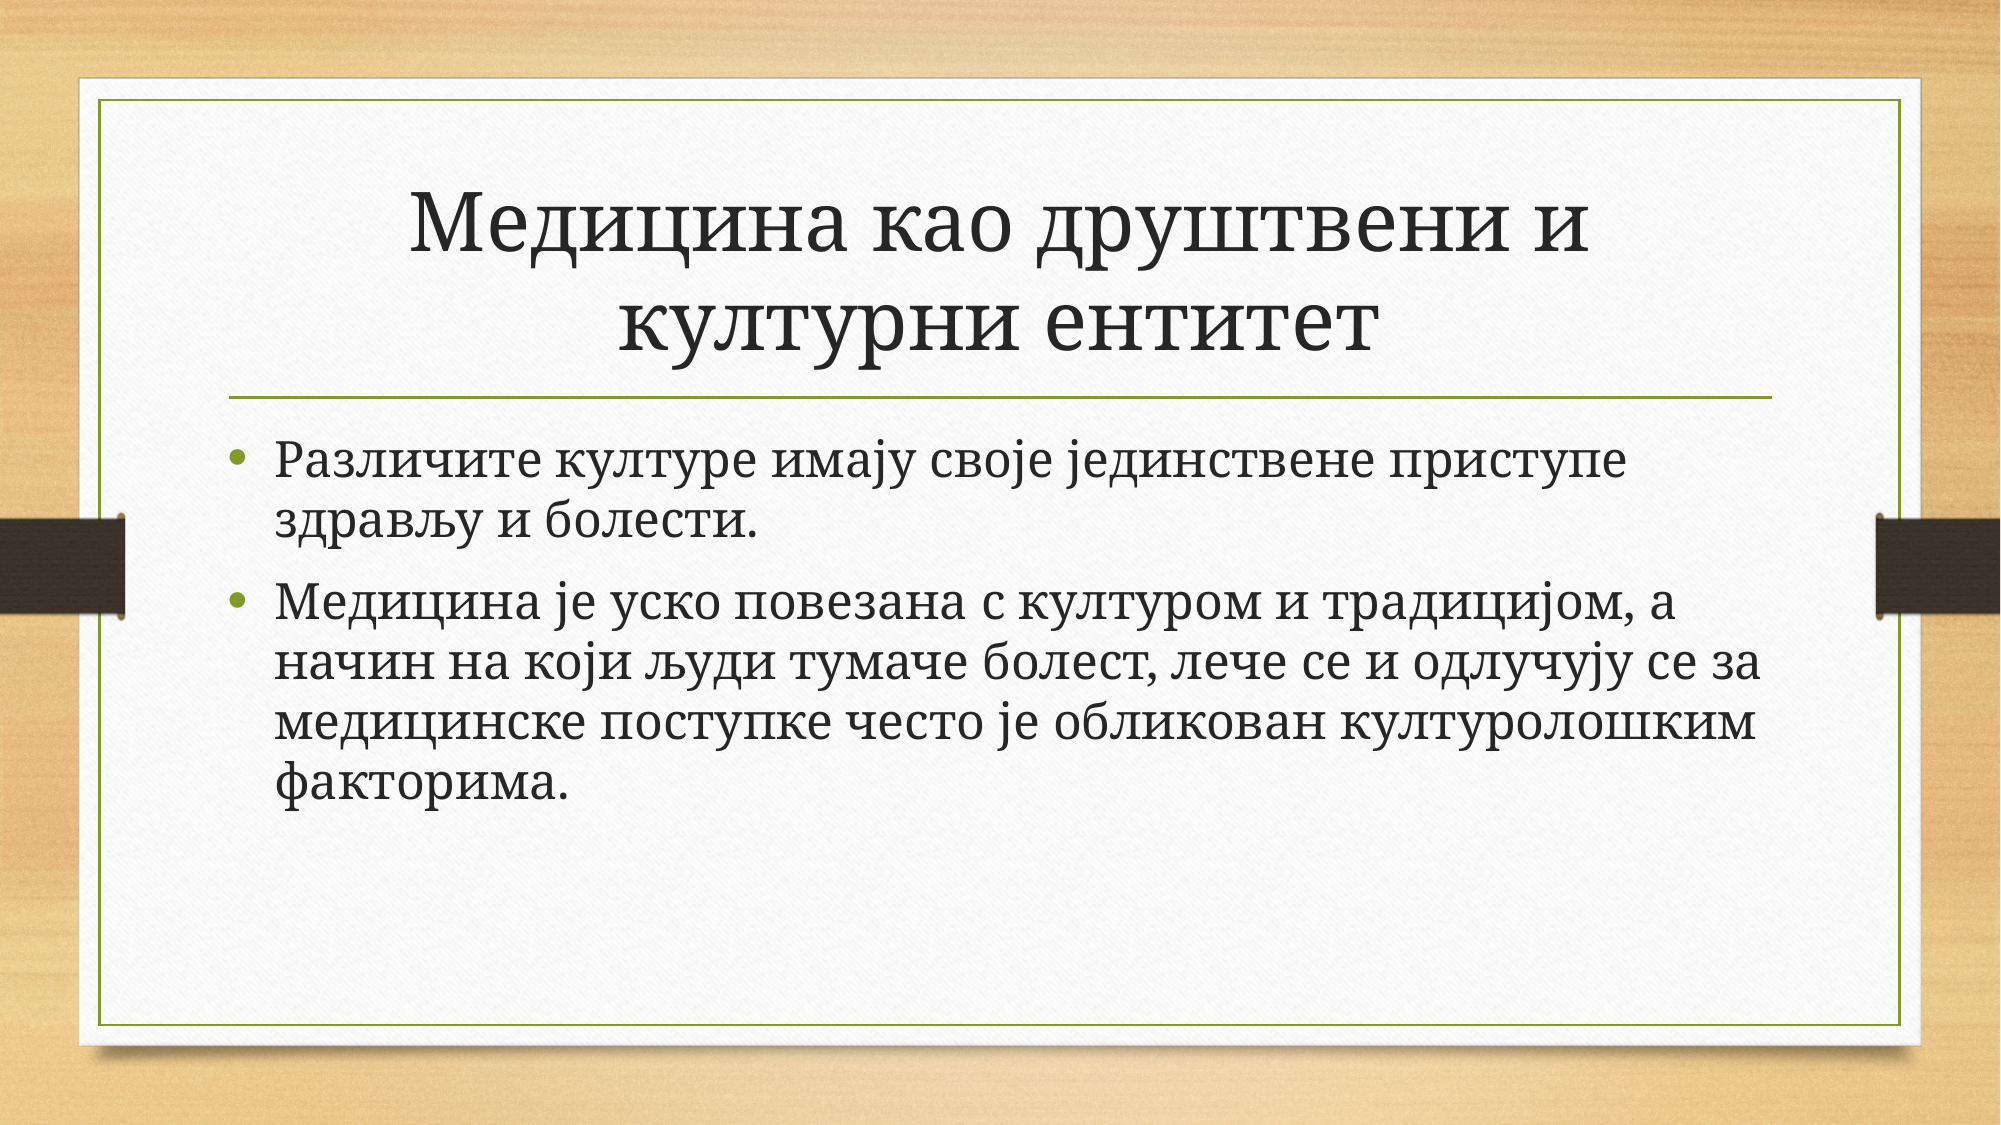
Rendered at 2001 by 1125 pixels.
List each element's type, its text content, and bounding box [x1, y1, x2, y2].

title Медицина као друштвени и културни ентитет [212, 161, 1788, 375]
picture [0, 0, 2001, 1125]
list Различите културе имају своје јединствене приступе здрављу и болести. Медицина је уско повезана с културом и традицијом, а начин на који људи тумаче болест, лече се и одлучују се за медицинске поступке често је обликован културолошким факторима. [212, 419, 1788, 964]
